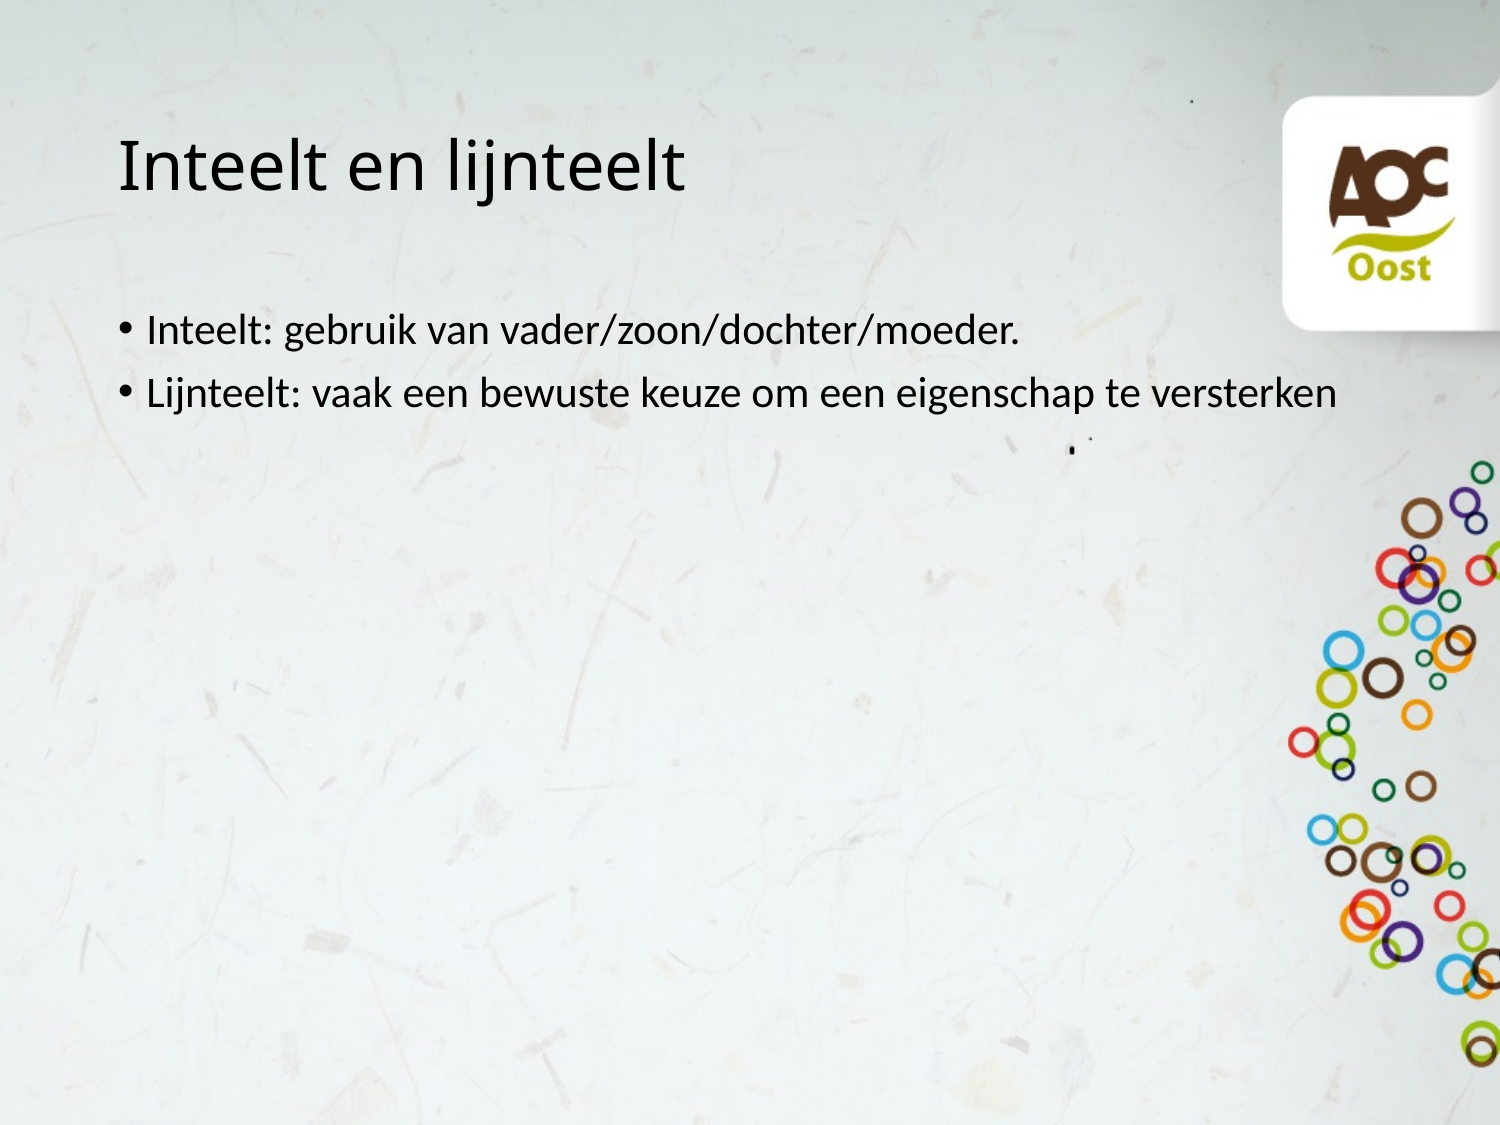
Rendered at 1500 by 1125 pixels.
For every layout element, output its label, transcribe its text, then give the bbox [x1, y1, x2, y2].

picture [0, 0, 1500, 1125]
title Inteelt en lijnteelt [103, 59, 1397, 278]
list Inteelt: gebruik van vader/zoon/dochter/moeder. Lijnteelt: vaak een bewuste keuze om een eigenschap te versterken [103, 299, 1397, 1014]
